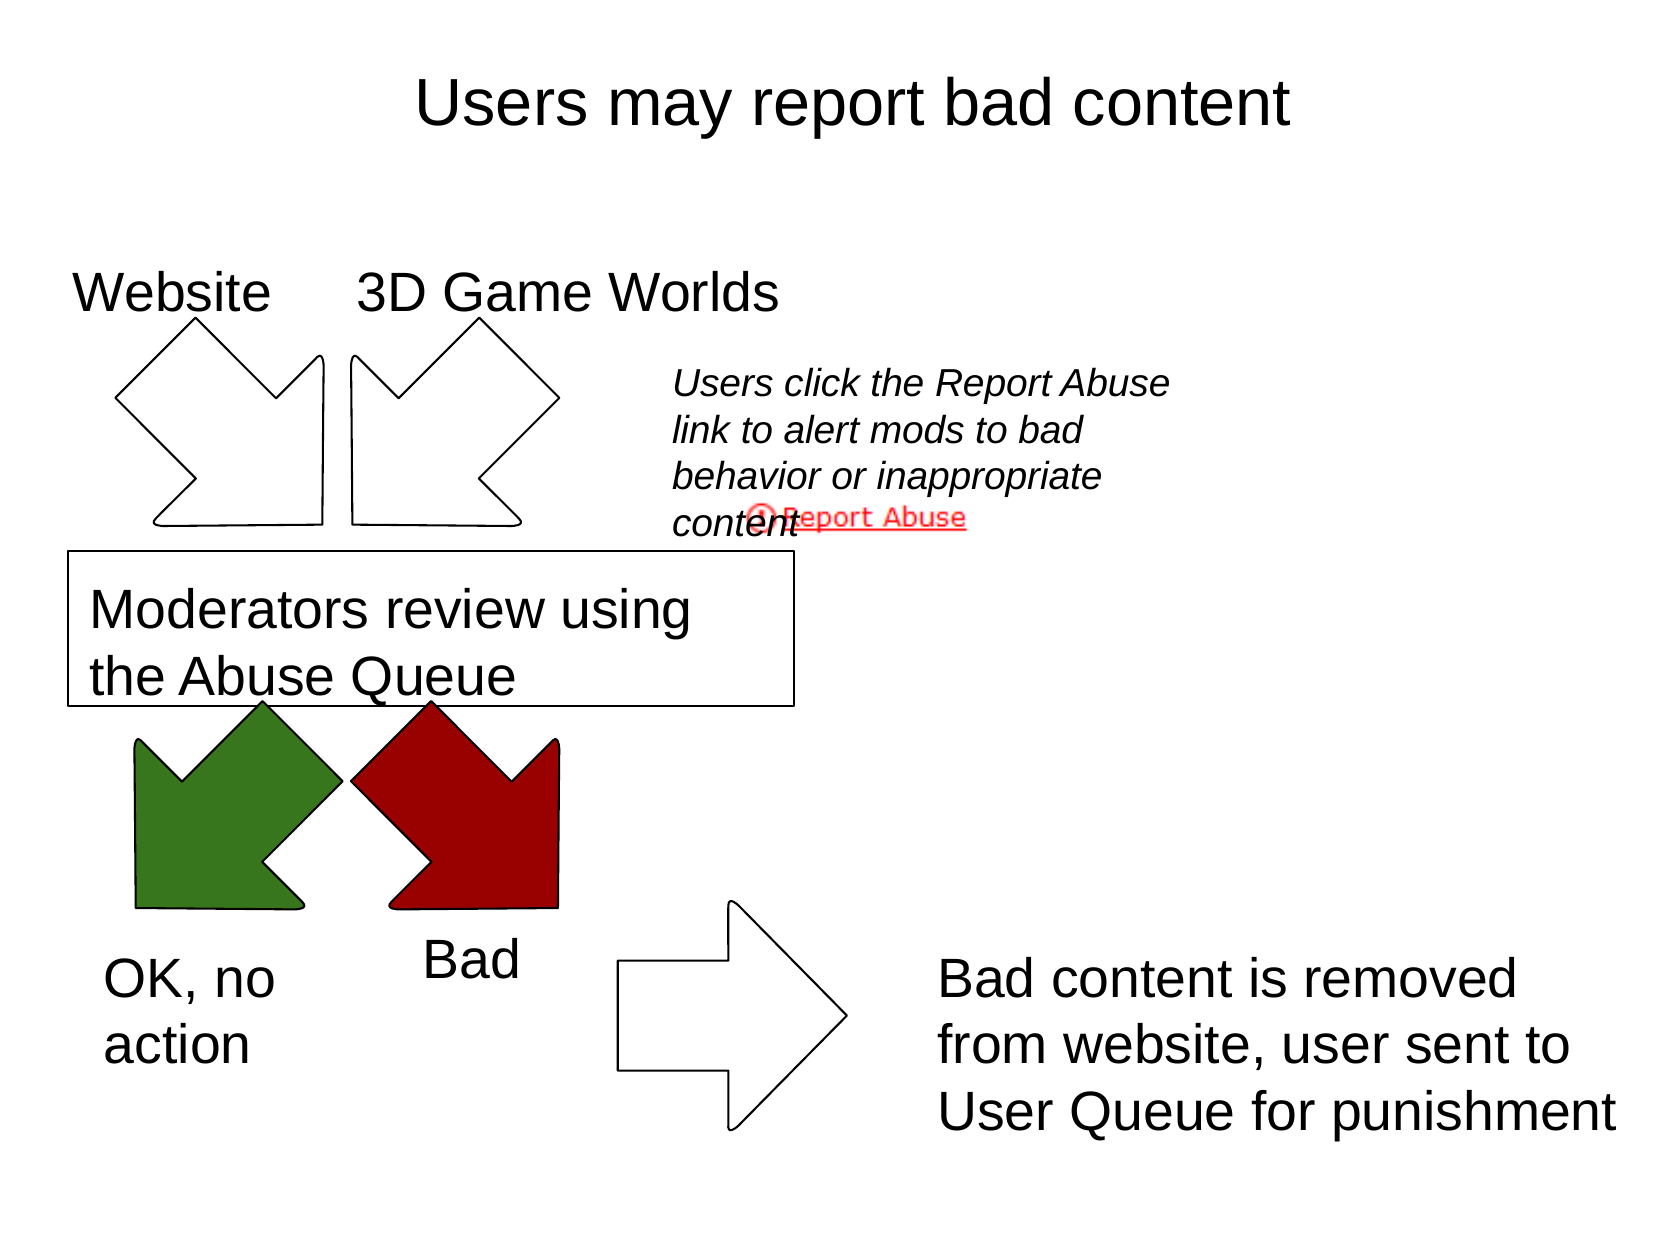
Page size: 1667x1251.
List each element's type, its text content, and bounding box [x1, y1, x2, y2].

picture [716, 466, 1028, 565]
text_box Website [66, 249, 307, 406]
text_box [617, 901, 847, 1131]
text_box Bad content is removed from website, user sent to User Queue for punishment [931, 935, 1631, 1144]
text_box [123, 355, 324, 527]
text_box OK, no action [97, 935, 338, 1092]
text_box [134, 729, 343, 910]
text_box 3D Game Worlds [350, 249, 877, 367]
text_box [350, 729, 560, 910]
text_box Users click the Report Abuse link to alert mods to bad behavior or inappropriate content [665, 351, 1243, 555]
text_box Bad [416, 916, 657, 1073]
text_box Moderators review using the Abuse Queue [83, 566, 786, 729]
text_box [67, 550, 711, 706]
text_box [786, 573, 794, 706]
text_box [351, 367, 560, 527]
list Users may report bad content [64, 52, 1643, 166]
